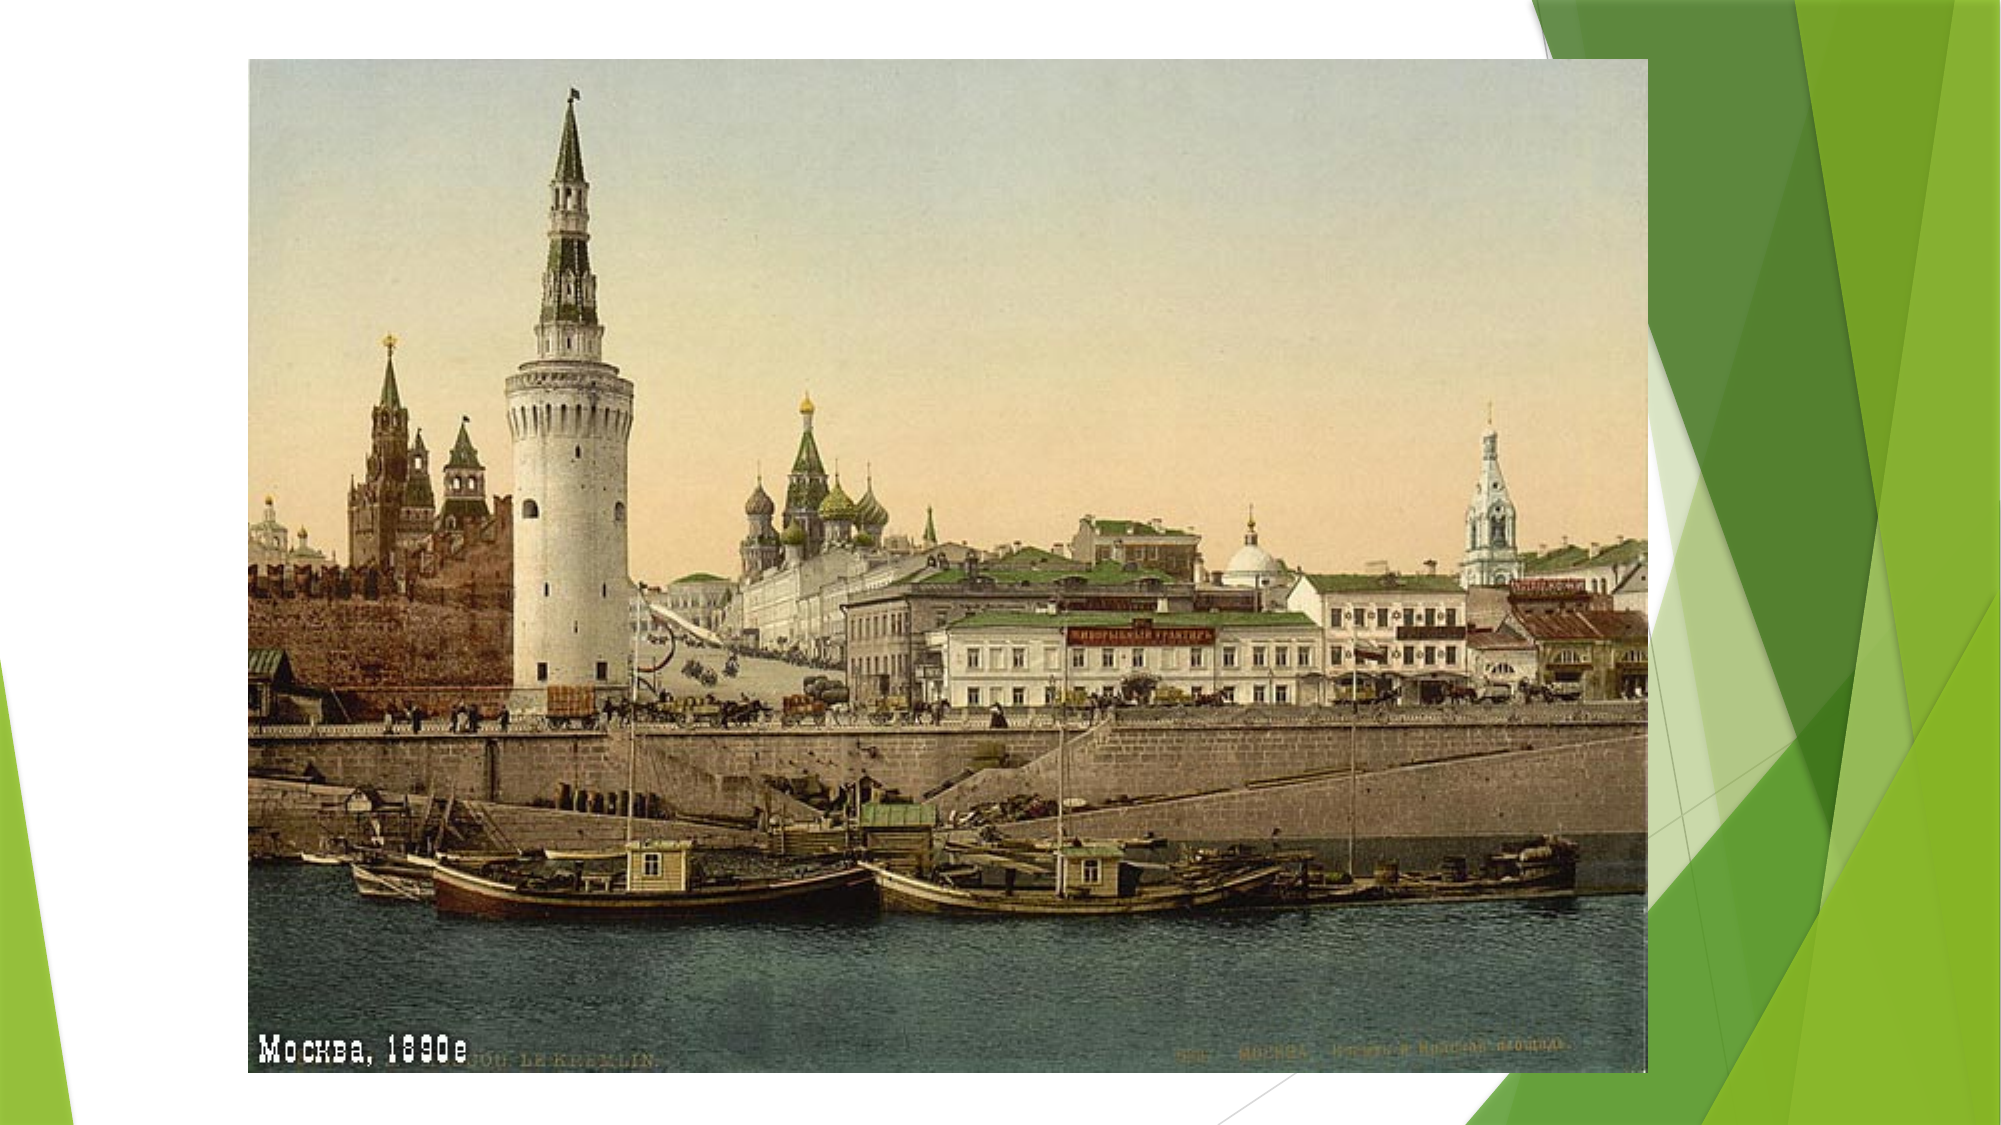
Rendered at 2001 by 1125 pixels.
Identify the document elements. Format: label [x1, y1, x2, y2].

picture [247, 59, 1648, 1074]
